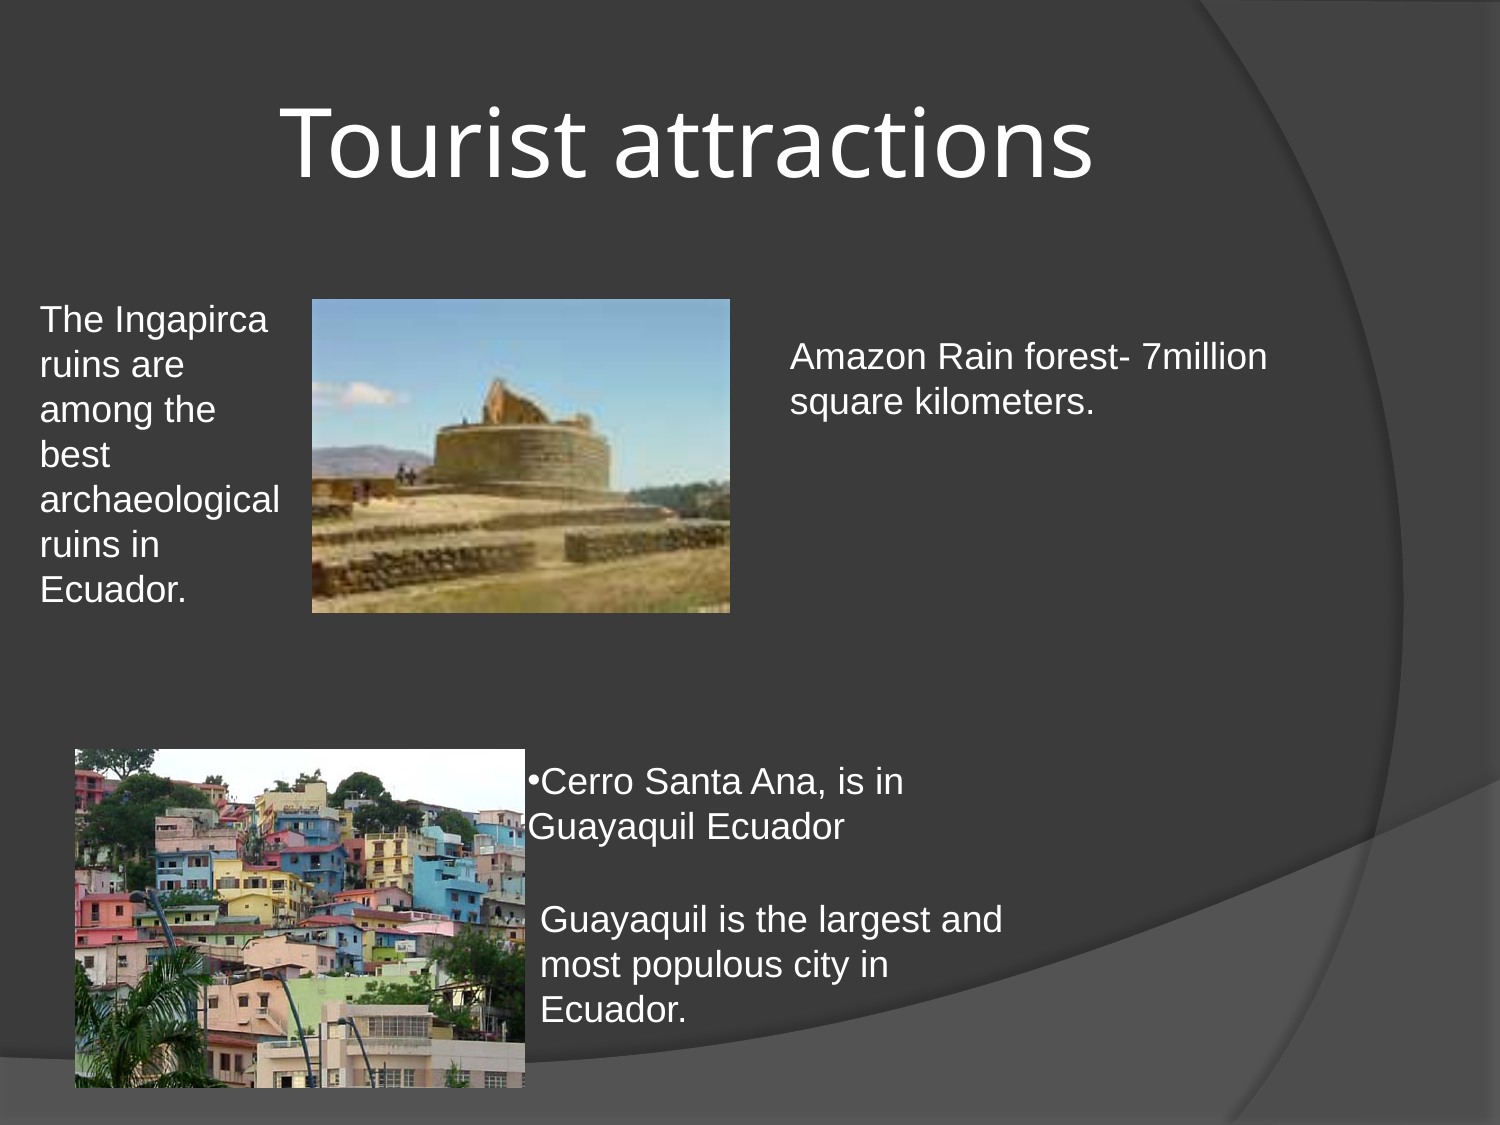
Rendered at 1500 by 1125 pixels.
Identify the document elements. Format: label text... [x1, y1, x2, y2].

text_box Amazon Rain forest- 7million square kilometers. [774, 324, 1338, 430]
title Tourist attractions [75, 45, 1300, 233]
picture [312, 299, 730, 613]
text_box Cerro Santa Ana, is in Guayaquil Ecuador [536, 749, 1000, 855]
picture [74, 749, 526, 1088]
text_box Guayaquil is the largest and most populous city in Ecuador. [536, 887, 1038, 1038]
text_box The Ingapirca ruins are among the best archaeological ruins in Ecuador. [24, 287, 313, 618]
